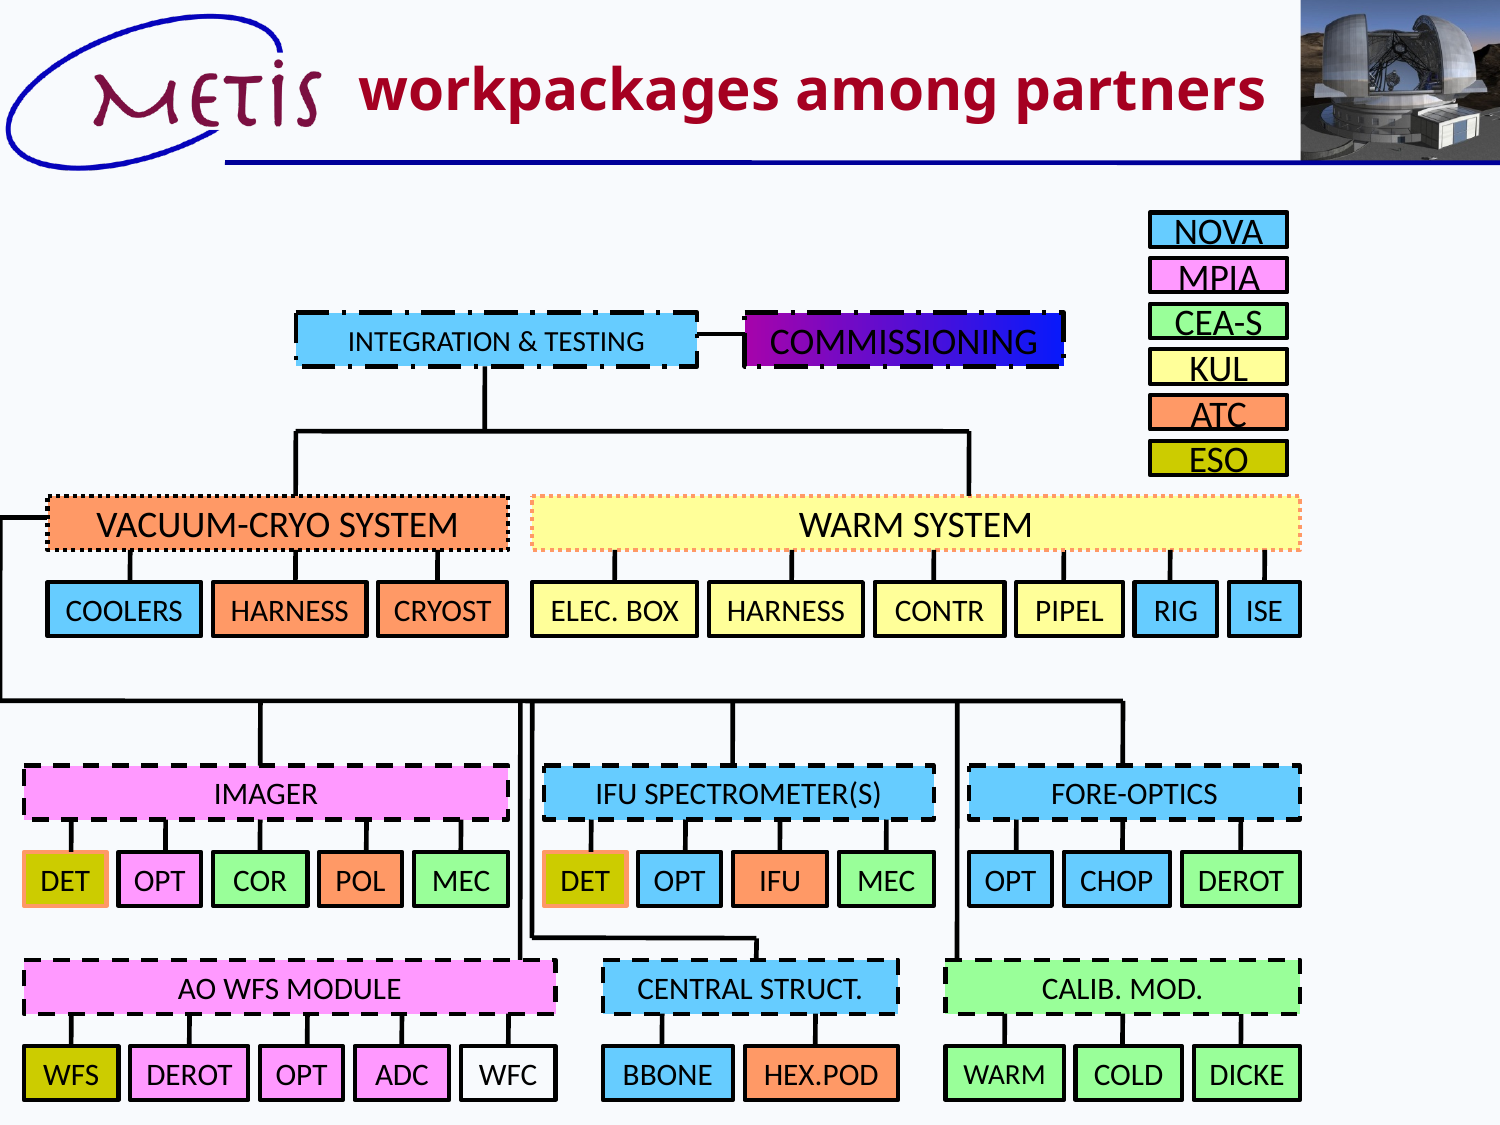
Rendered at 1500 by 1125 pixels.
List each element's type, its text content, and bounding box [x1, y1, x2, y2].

picture [1300, 0, 1500, 160]
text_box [1149, 212, 1288, 310]
text_box workpackages among partners [324, 12, 1300, 163]
picture [0, 0, 337, 188]
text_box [0, 312, 1301, 1101]
